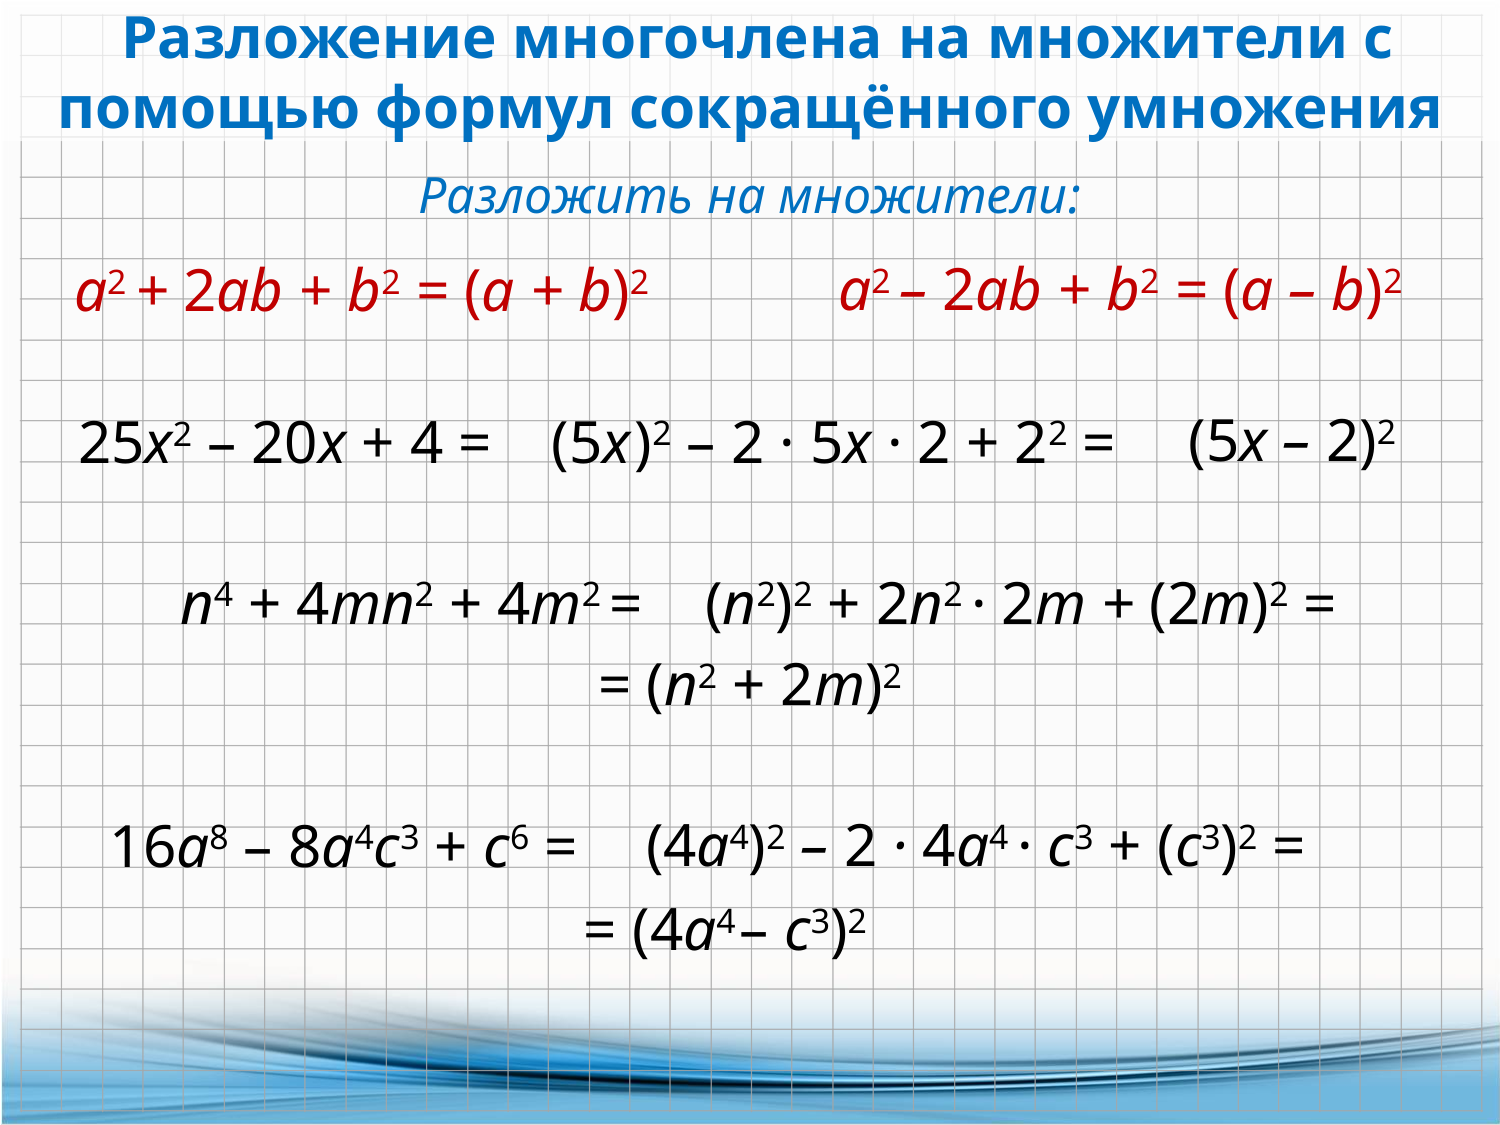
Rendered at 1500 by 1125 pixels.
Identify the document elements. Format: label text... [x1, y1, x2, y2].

text_box 25x2 – 20x + 4 = [63, 397, 536, 483]
text_box (5х – 2)2 [1173, 395, 1464, 481]
text_box (4а4)2 – 2 · 4а4 · с3 + (c3)2 = [631, 801, 1477, 886]
text_box (5x )2 – 2 · 5x · 2 + 22 = [536, 397, 1224, 483]
text_box = (n2 + 2m)2 [547, 644, 953, 725]
text_box a2 + 2ab + b2 = (a + b)2 [27, 211, 696, 331]
text_box (n2)2 + 2n2 · 2m + (2m)2 = [690, 558, 1429, 644]
text_box 16а8 – 8a4c3 + с6 = [95, 801, 631, 887]
text_box Разложить на множители: [403, 155, 1097, 231]
text_box a2 – 2ab + b2 = (a – b)2 [786, 210, 1455, 330]
text_box n4 + 4mn2 + 4m2 = [165, 558, 690, 644]
text_box Разложение многочлена на множители с помощью формул сокращённого умножения [0, 0, 1500, 142]
text_box = (4а4 – с3)2 [569, 885, 931, 970]
picture [0, 142, 1500, 1125]
